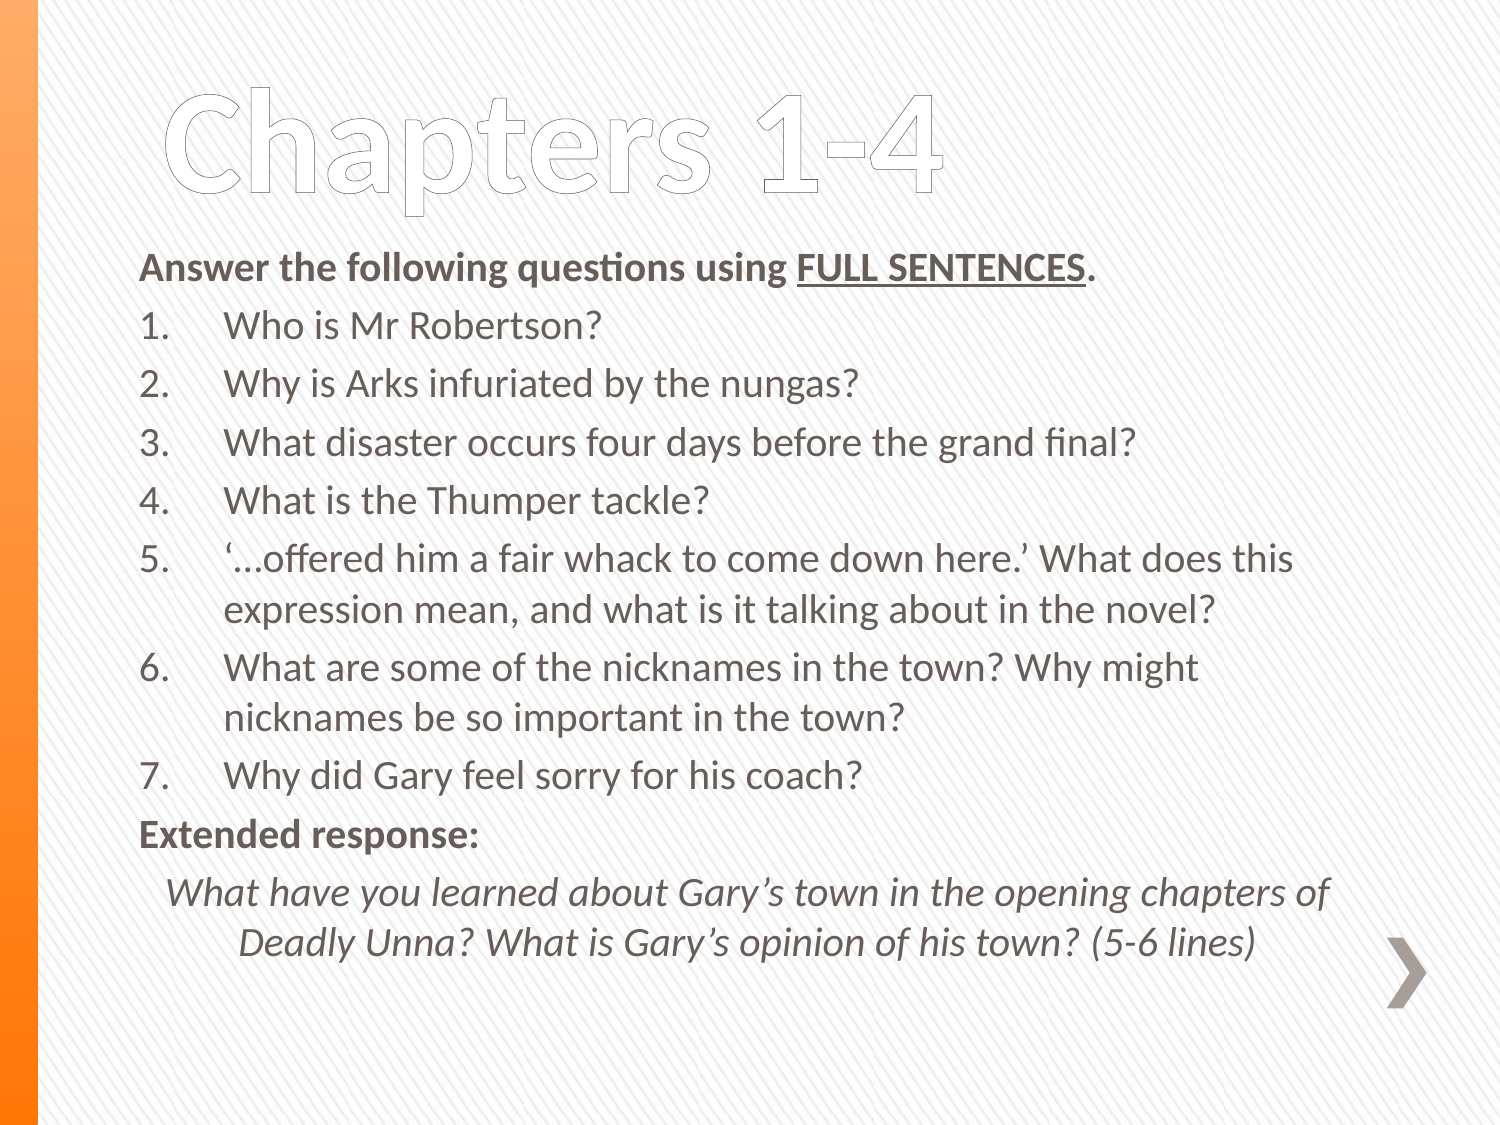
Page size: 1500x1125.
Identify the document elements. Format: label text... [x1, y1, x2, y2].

title Chapters 1-4 [147, 42, 1336, 231]
list Answer the following questions using FULL SENTENCES. Who is Mr Robertson? Why is Arks infuriated by the nungas? What disaster occurs four days before the grand final? What is the Thumper tackle? ‘…offered him a fair whack to come down here.’ What does this expression mean, and what is it talking about in the novel? What are some of the nicknames in the town? Why might nicknames be so important in the town? Why did Gary feel sorry for his coach? Extended response: What have you learned about Gary’s town in the opening chapters of Deadly Unna? What is Gary’s opinion of his town? (5-6 lines) [123, 231, 1373, 1028]
